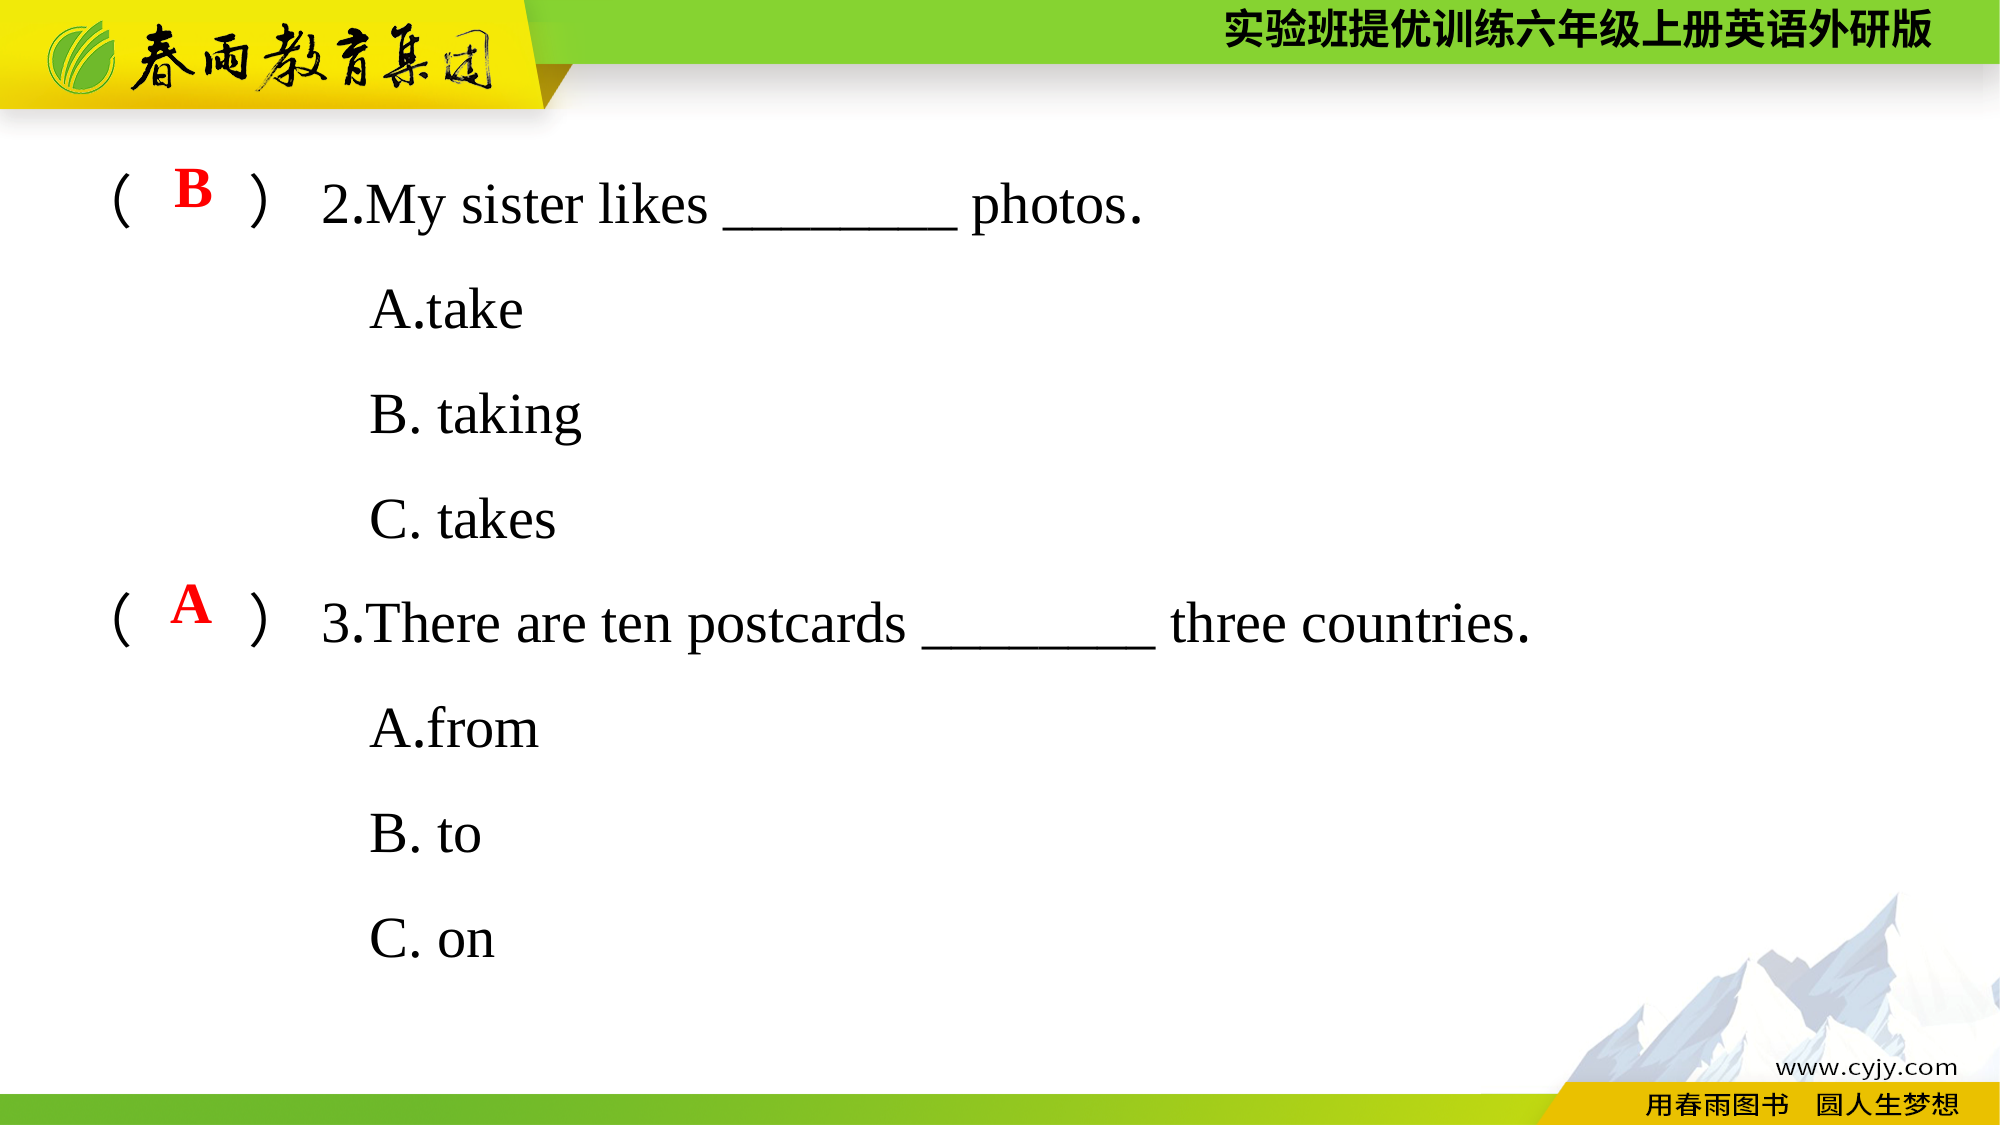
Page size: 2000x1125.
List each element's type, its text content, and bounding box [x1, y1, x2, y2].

text_box B [160, 141, 229, 227]
list （ ）2.My sister likes ________ photos. A.take B. taking C. takes （ ）3.There are ten postcards ________ three countries. A.from B. to C. on [59, 122, 1944, 973]
text_box A [156, 557, 228, 643]
picture [0, 0, 2000, 1125]
